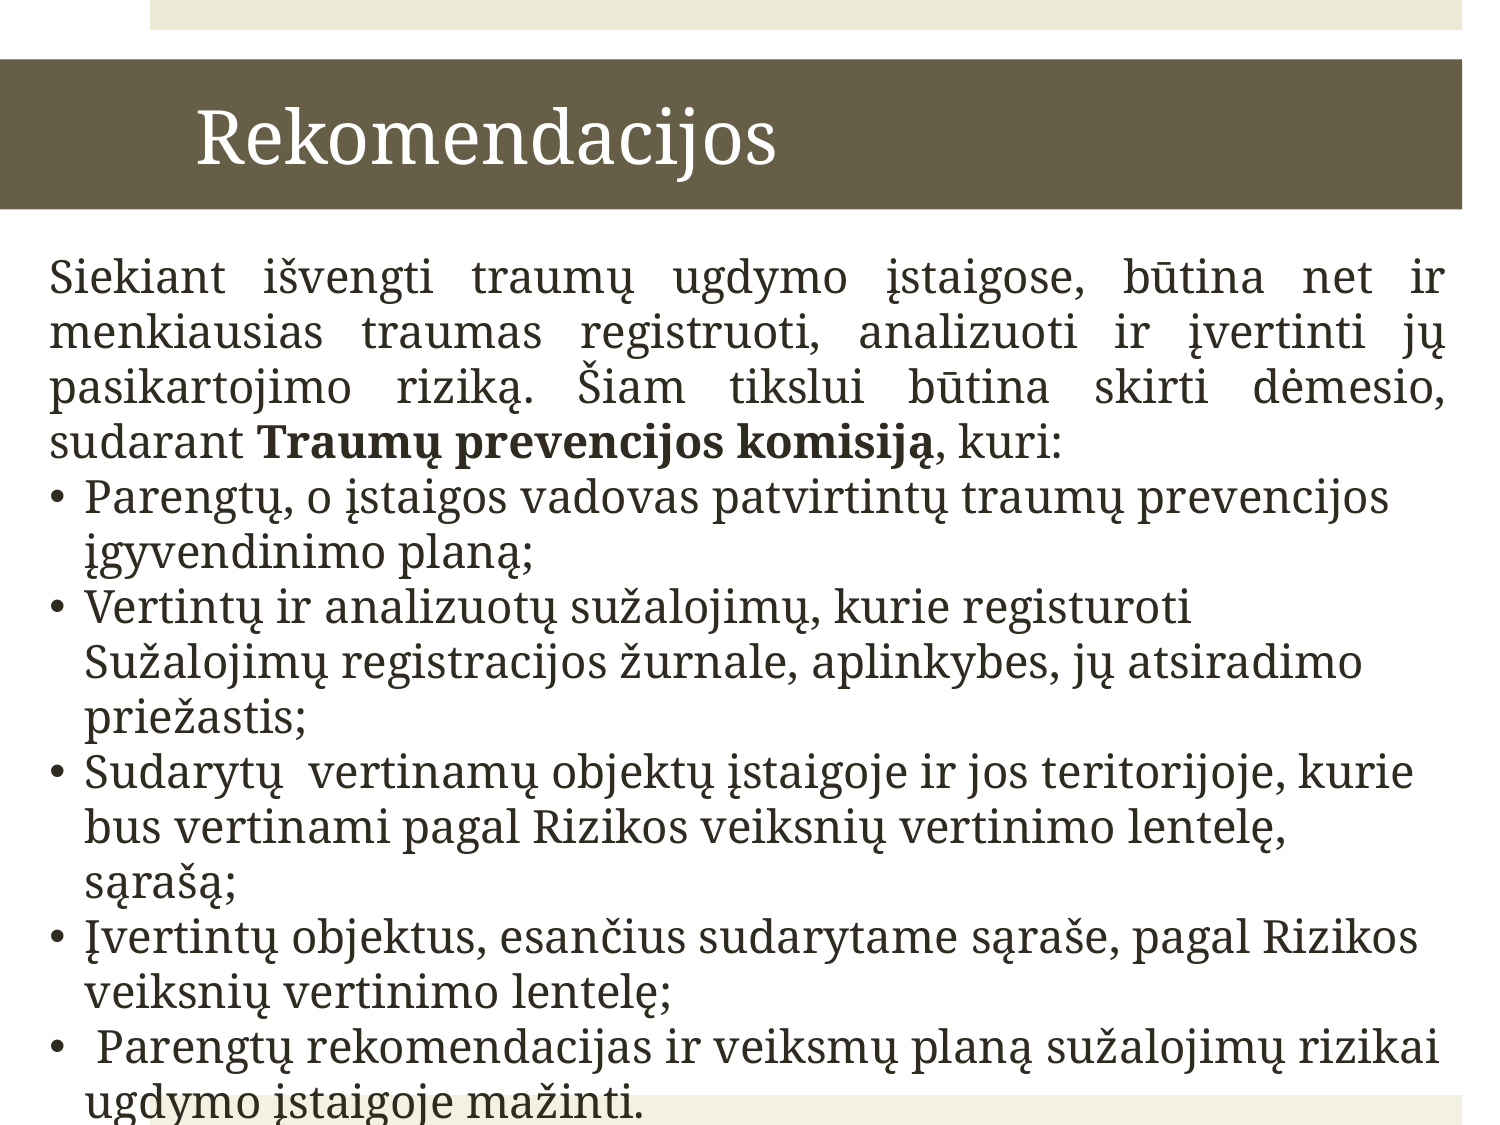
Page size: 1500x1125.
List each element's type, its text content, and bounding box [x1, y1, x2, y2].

title Rekomendacijos [0, 59, 1463, 210]
text_box Siekiant išvengti traumų ugdymo įstaigose, būtina net ir menkiausias traumas registruoti, analizuoti ir įvertinti jų pasikartojimo riziką. Šiam tikslui būtina skirti dėmesio, sudarant Traumų prevencijos komisiją, kuri: Parengtų, o įstaigos vadovas patvirtintų traumų prevencijos įgyvendinimo planą; Vertintų ir analizuotų sužalojimų, kurie registuroti Sužalojimų registracijos žurnale, aplinkybes, jų atsiradimo priežastis; Sudarytų vertinamų objektų įstaigoje ir jos teritorijoje, kurie bus vertinami pagal Rizikos veiksnių vertinimo lentelę, sąrašą; Įvertintų objektus, esančius sudarytame sąraše, pagal Rizikos veiksnių vertinimo lentelę; Parengtų rekomendacijas ir veiksmų planą sužalojimų rizikai ugdymo įstaigoje mažinti. [34, 240, 1463, 1125]
